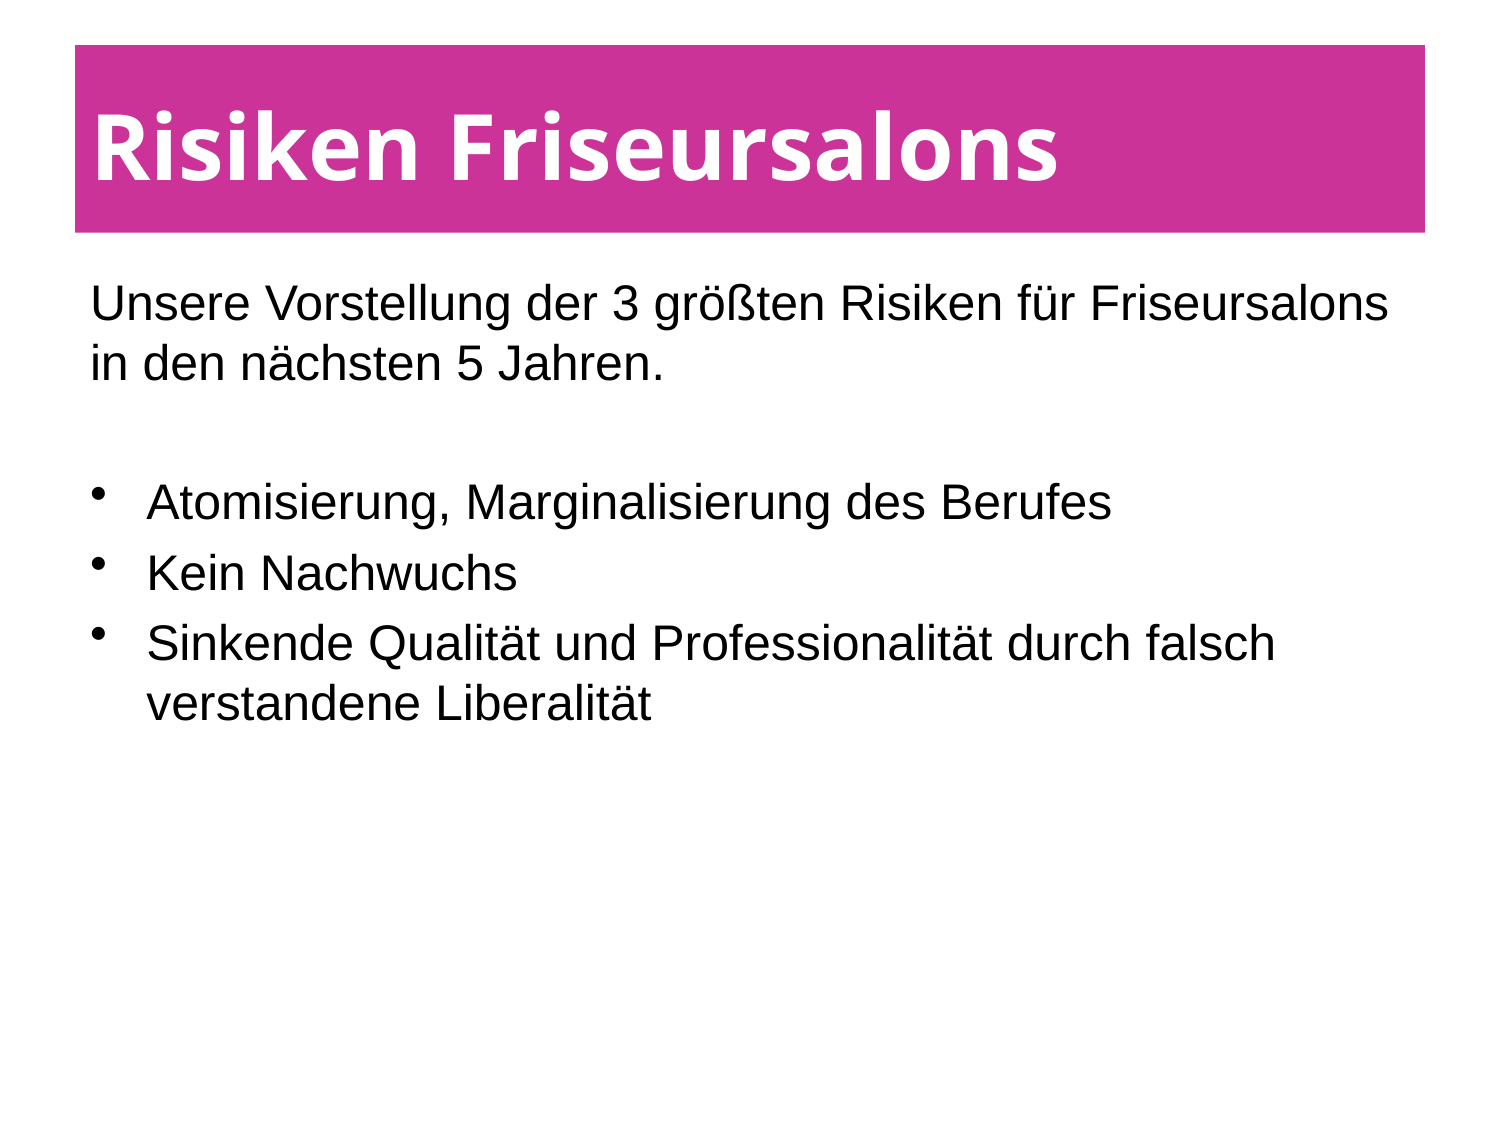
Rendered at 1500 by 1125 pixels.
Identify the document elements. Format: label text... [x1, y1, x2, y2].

list Unsere Vorstellung der 3 größten Risiken für Friseursalons in den nächsten 5 Jahren. Atomisierung, Marginalisierung des Berufes Kein Nachwuchs Sinkende Qualität und Professionalität durch falsch verstandene Liberalität [75, 262, 1425, 1005]
title Risiken Friseursalons [75, 45, 1425, 233]
